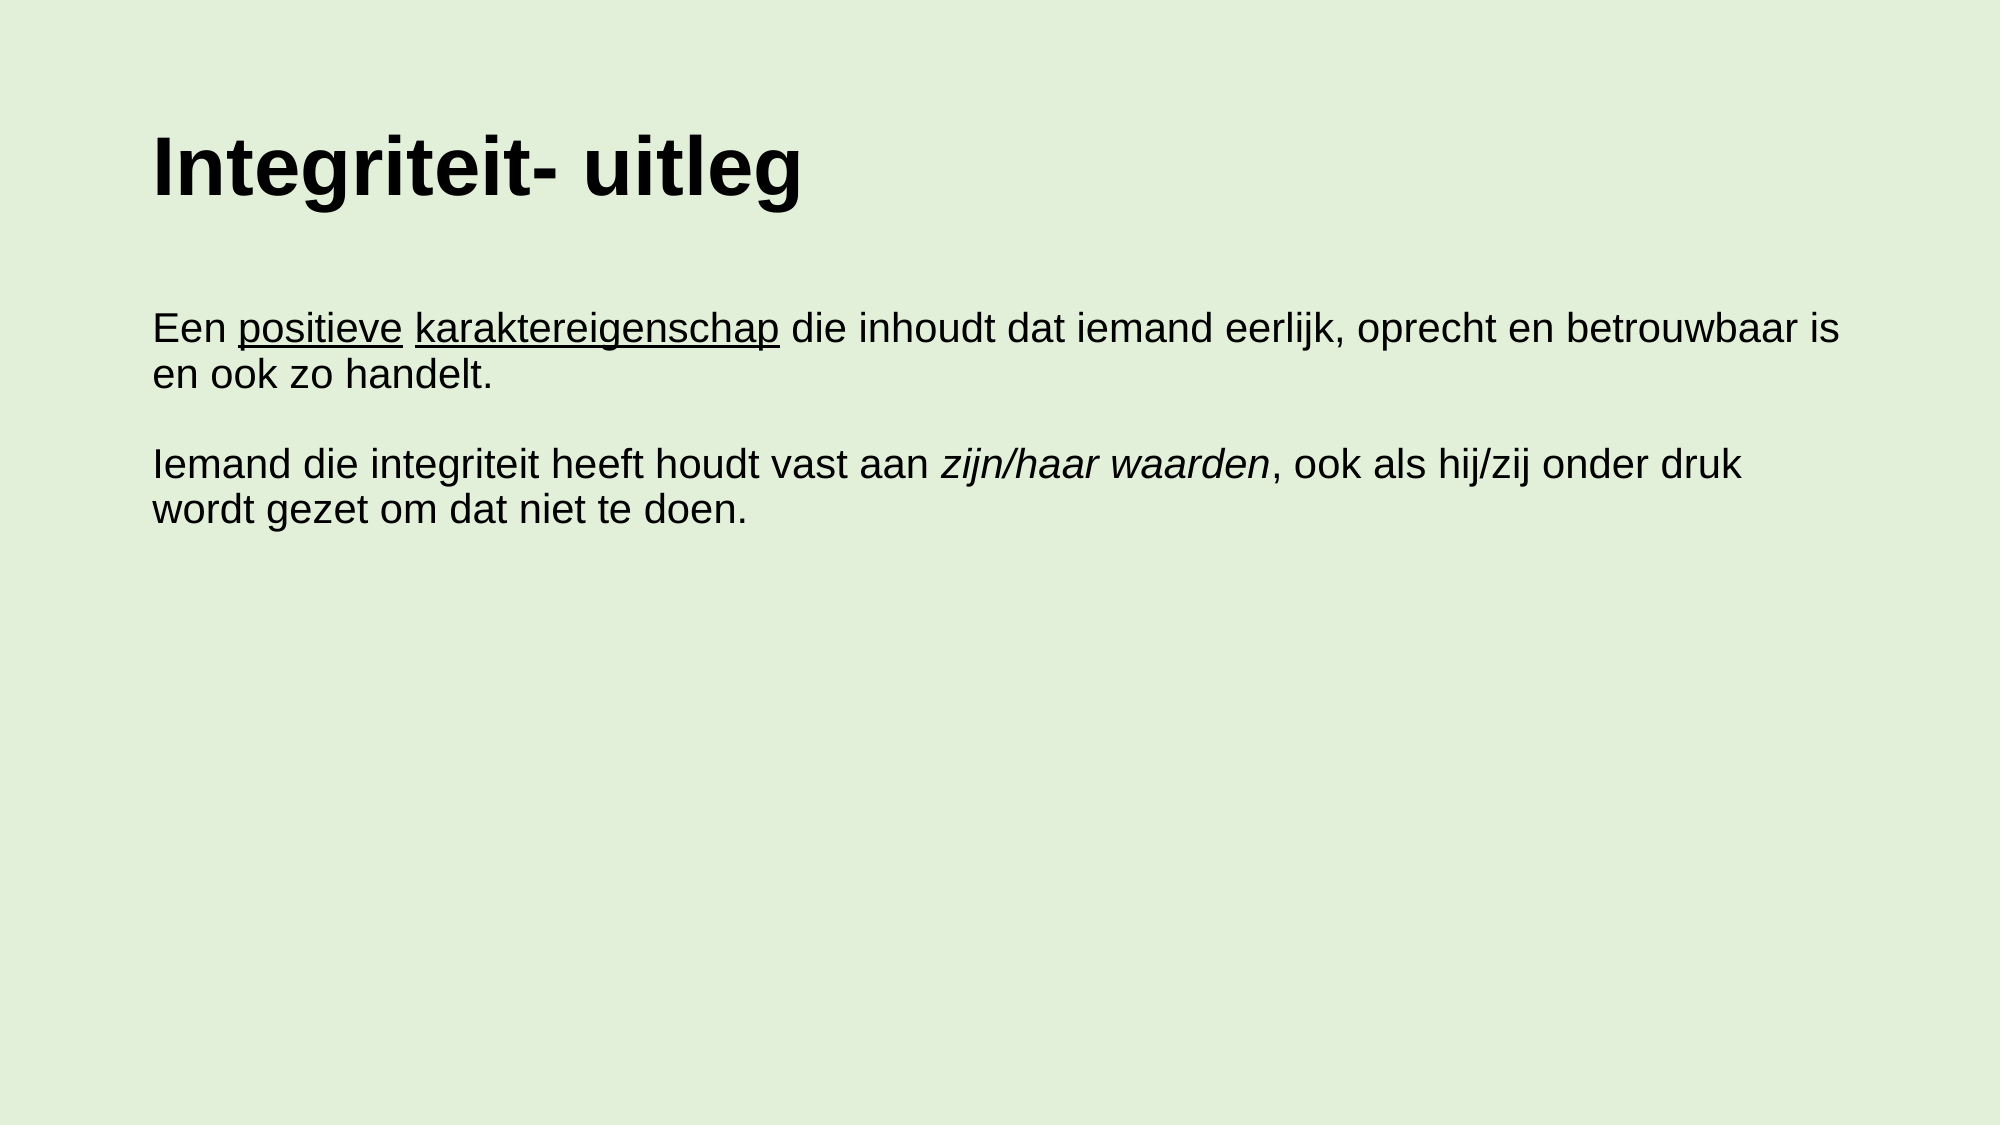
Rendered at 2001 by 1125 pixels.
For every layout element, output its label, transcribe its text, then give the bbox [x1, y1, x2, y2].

title Integriteit- uitleg [137, 59, 1863, 278]
list Een positieve karaktereigenschap die inhoudt dat iemand eerlijk, oprecht en betrouwbaar is en ook zo handelt. Iemand die integriteit heeft houdt vast aan zijn/haar waarden, ook als hij/zij onder druk wordt gezet om dat niet te doen. [137, 299, 1863, 1014]
